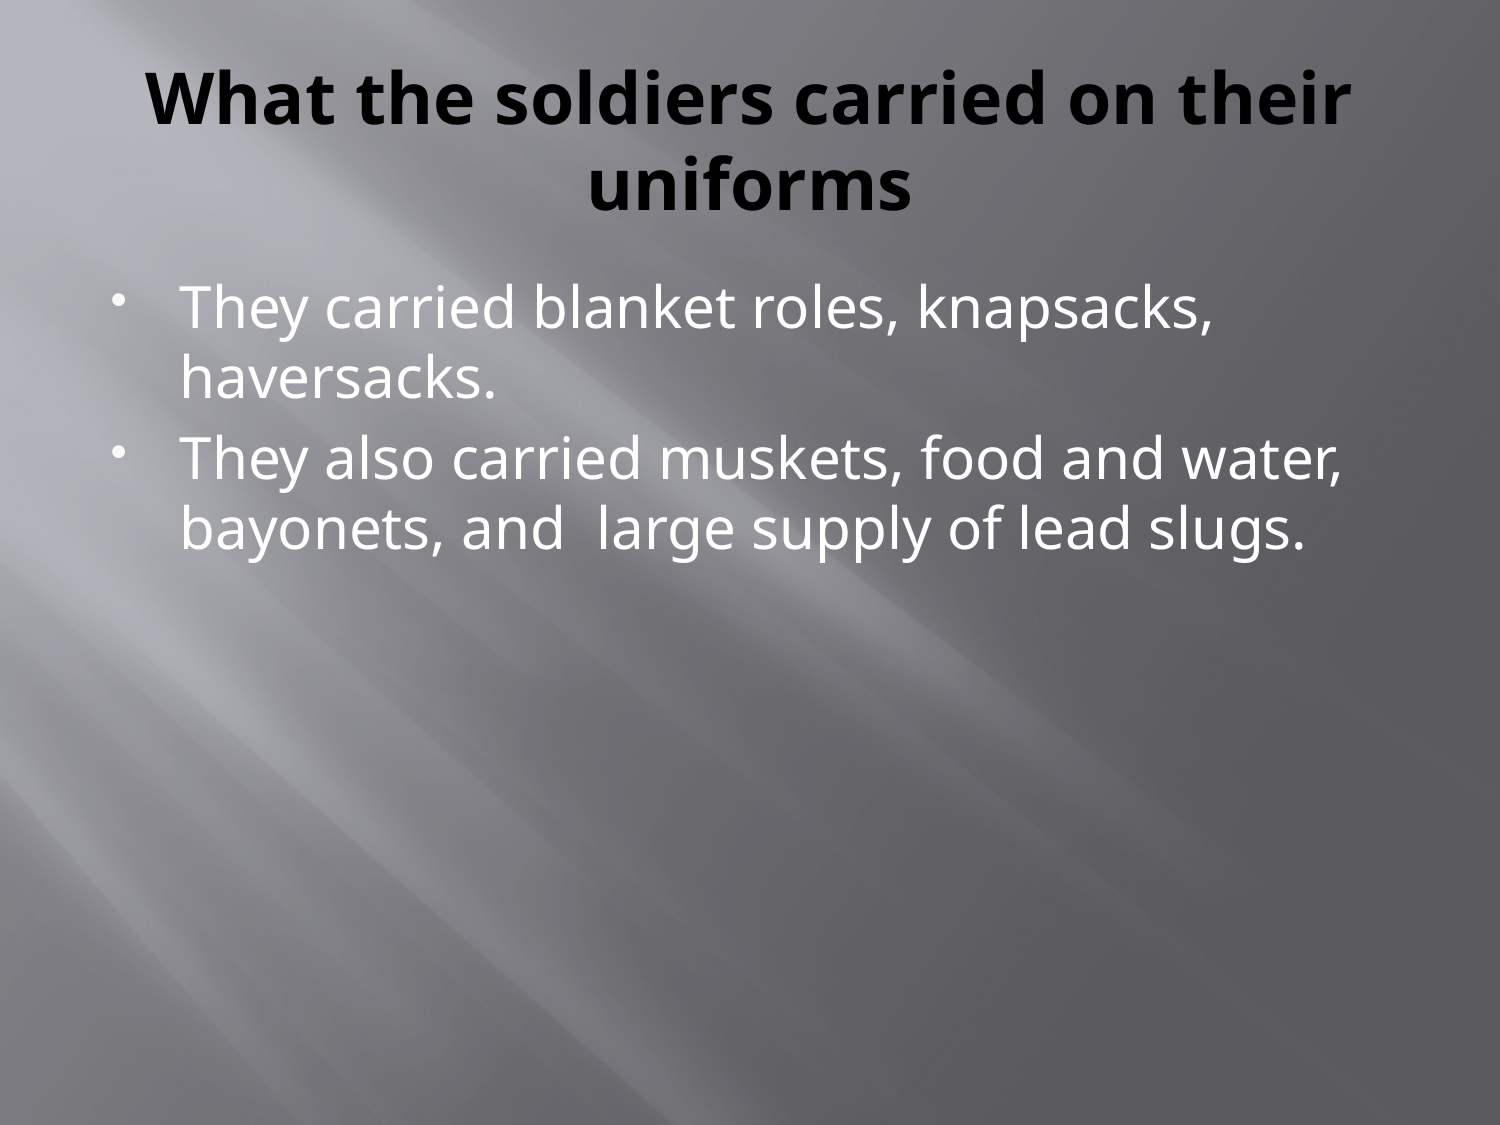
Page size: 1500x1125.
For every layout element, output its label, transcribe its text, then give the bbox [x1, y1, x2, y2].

list They carried blanket roles, knapsacks, haversacks. They also carried muskets, food and water, bayonets, and large supply of lead slugs. [75, 262, 1425, 1035]
title What the soldiers carried on their uniforms [75, 45, 1425, 233]
